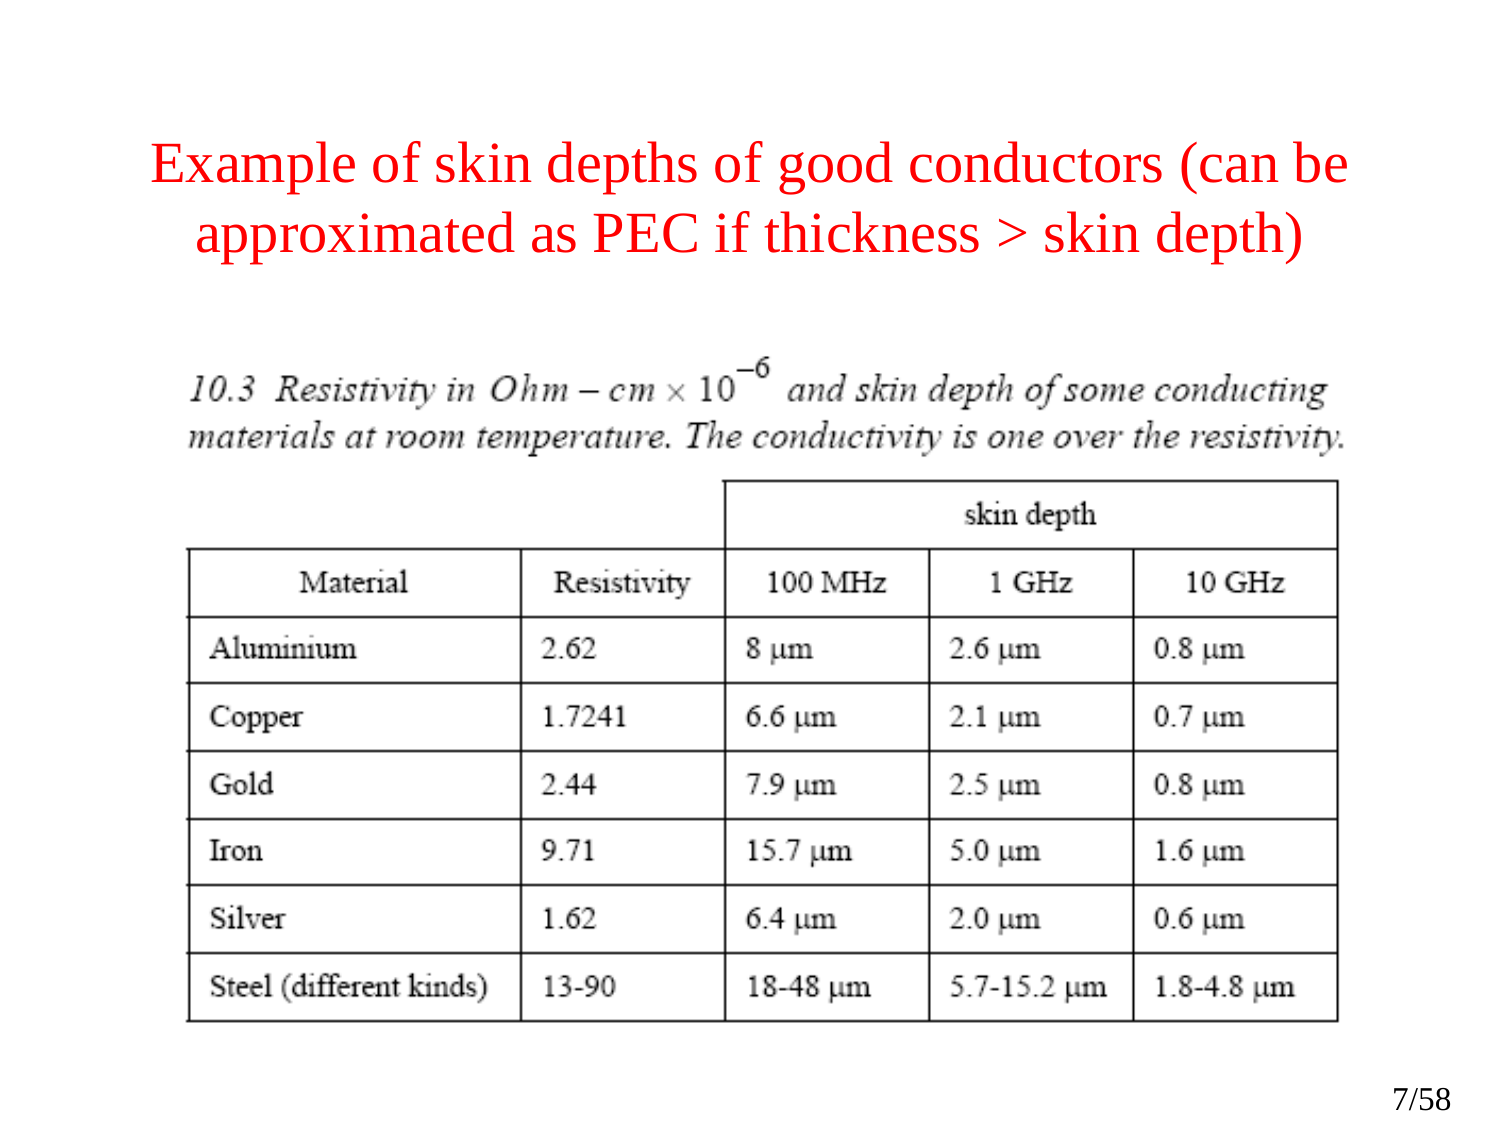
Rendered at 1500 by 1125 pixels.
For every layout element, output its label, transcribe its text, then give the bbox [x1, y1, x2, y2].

title Example of skin depths of good conductors (can be approximated as PEC if thickness > skin depth) [112, 99, 1388, 288]
picture [93, 316, 1419, 1067]
